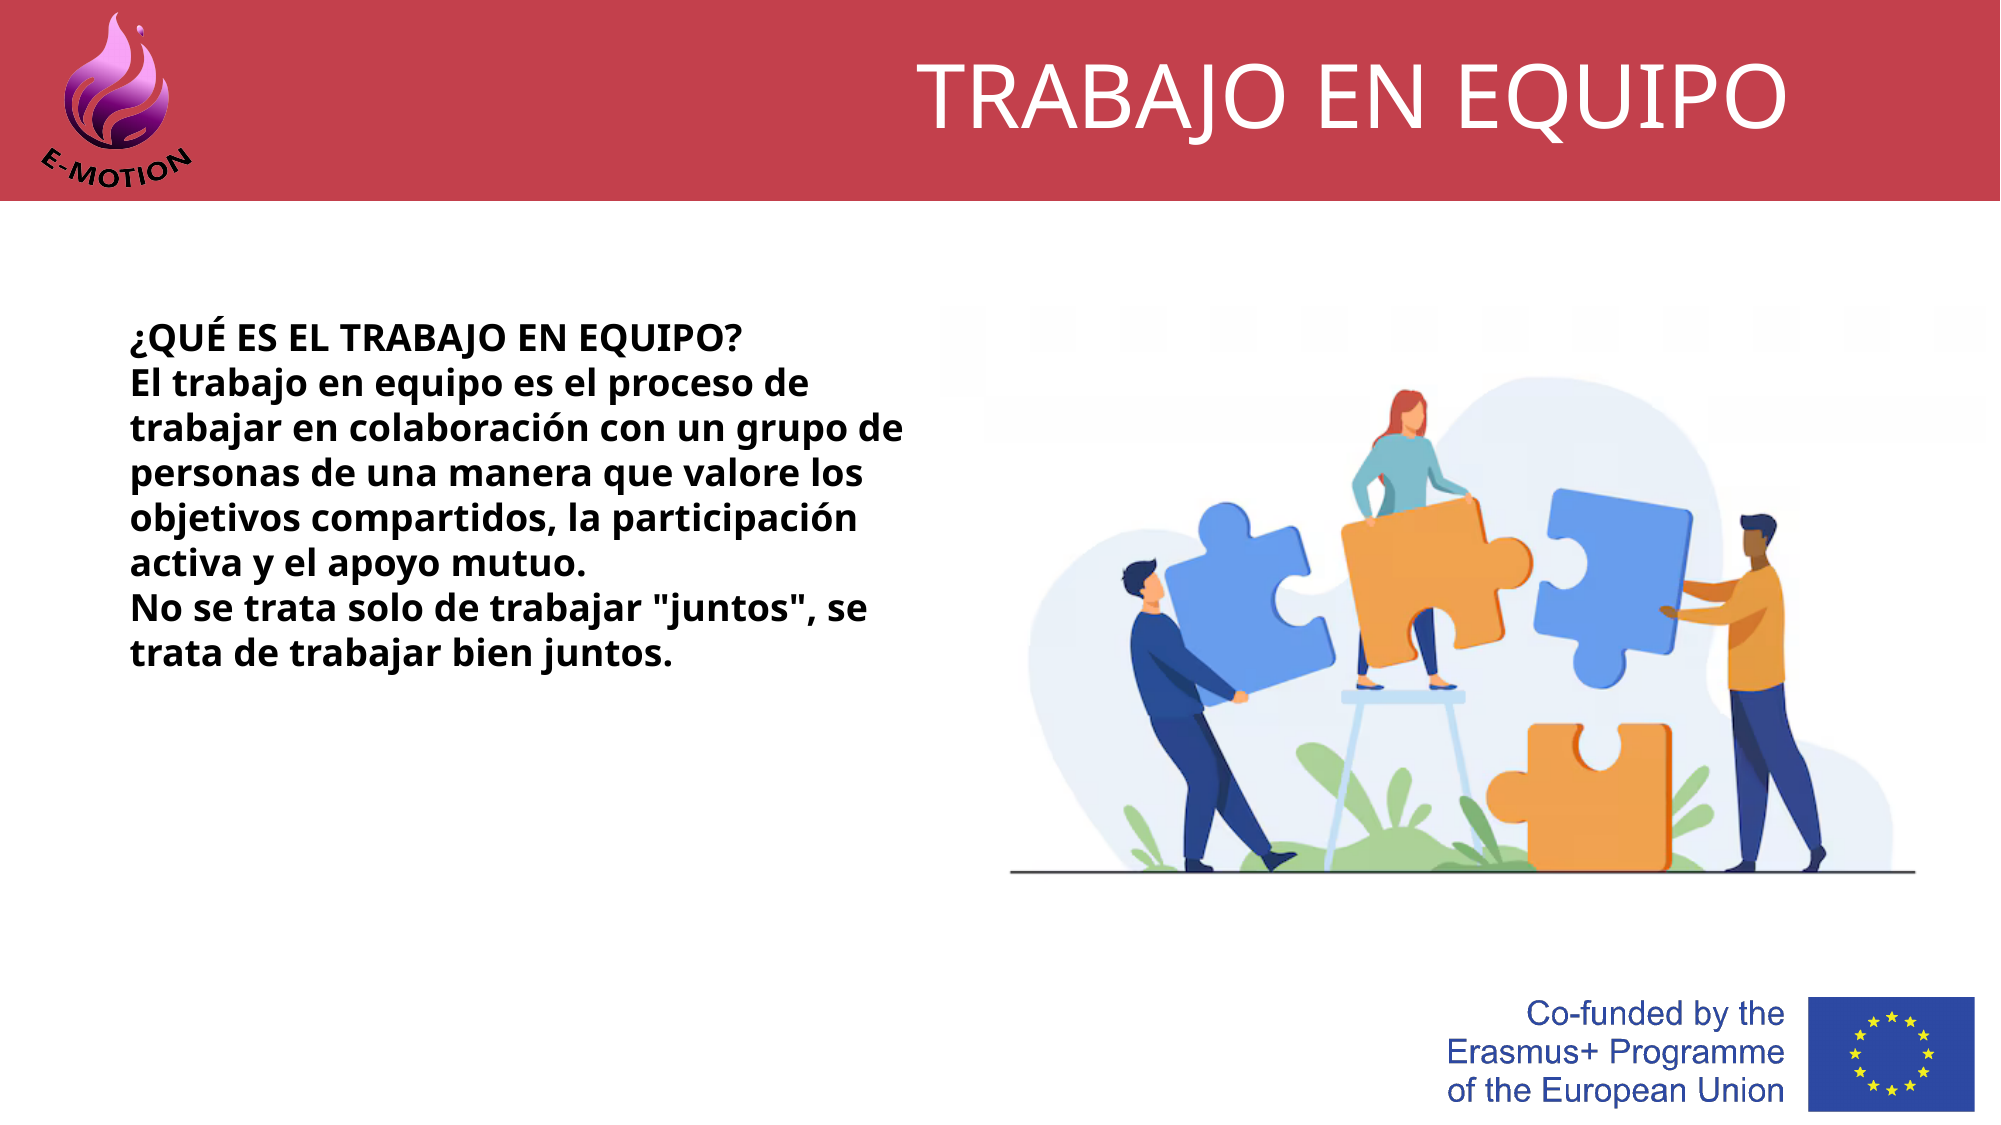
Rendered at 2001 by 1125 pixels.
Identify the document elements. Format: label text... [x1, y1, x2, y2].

picture [940, 306, 1987, 945]
picture [1396, 995, 1975, 1116]
text_box ¿QUÉ ES EL TRABAJO EN EQUIPO? El trabajo en equipo es el proceso de trabajar en colaboración con un grupo de personas de una manera que valore los objetivos compartidos, la participación activa y el apoyo mutuo. No se trata solo de trabajar "juntos", se trata de trabajar bien juntos. [114, 306, 938, 682]
text_box TRABAJO EN EQUIPO [548, 31, 1807, 306]
picture [0, 0, 253, 247]
